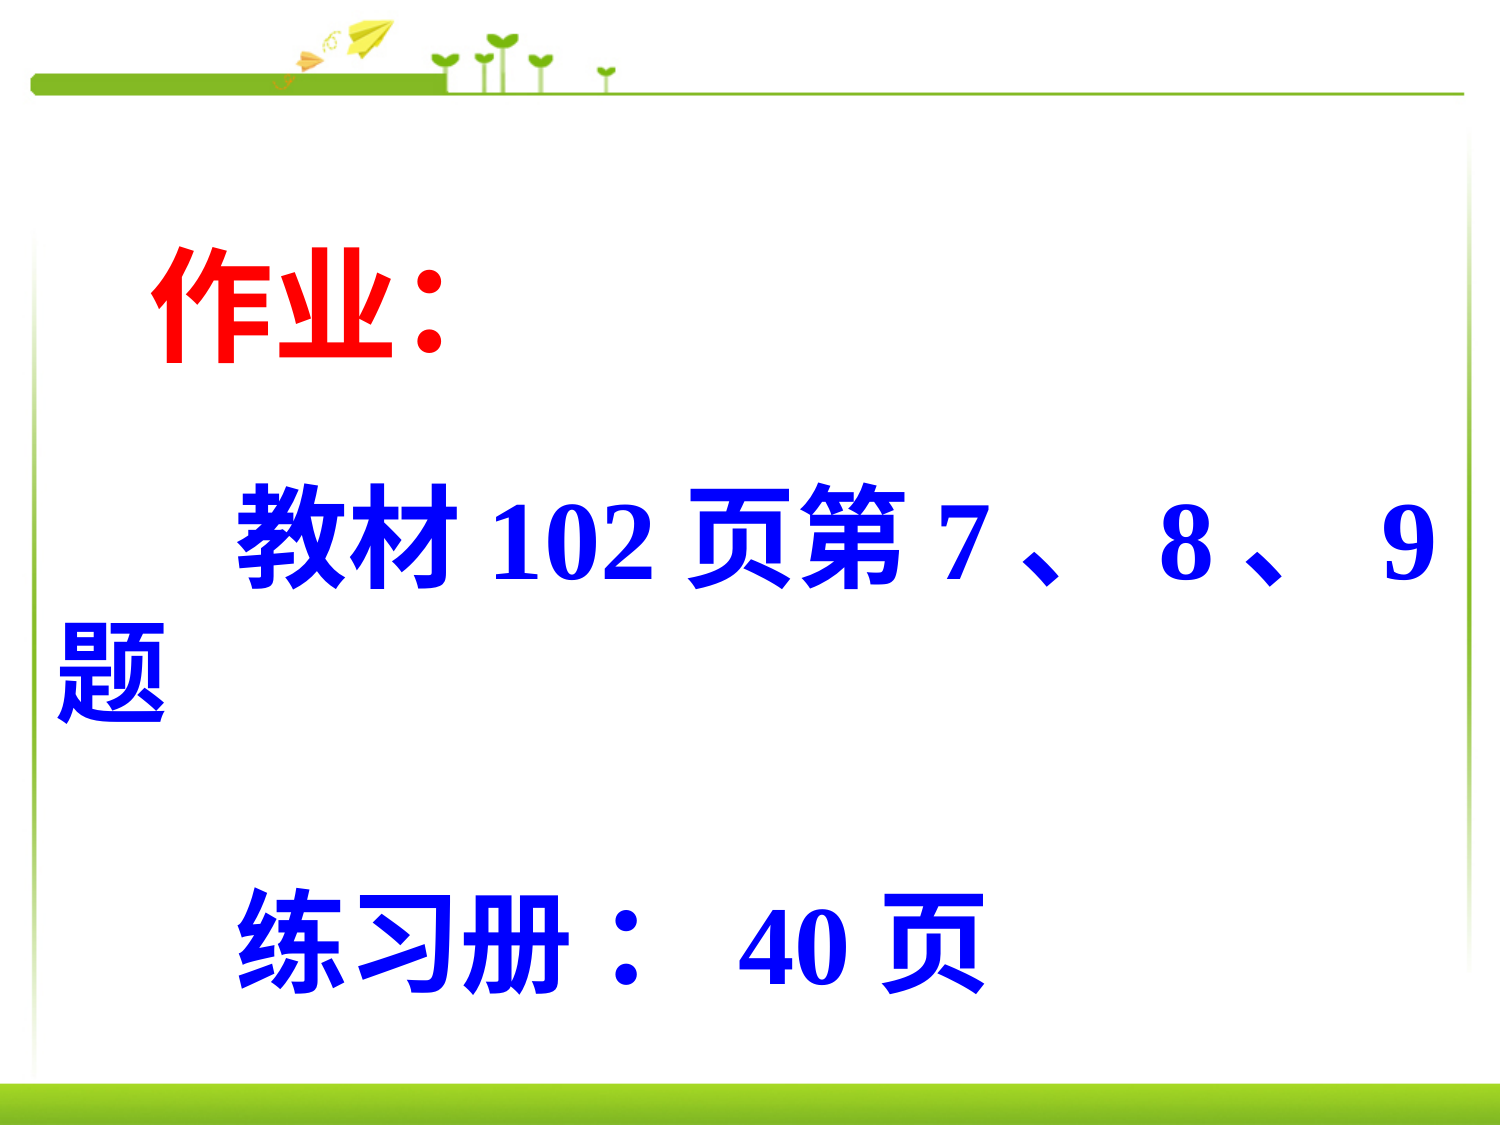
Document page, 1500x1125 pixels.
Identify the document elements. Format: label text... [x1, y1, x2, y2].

picture [0, 0, 1500, 1125]
text_box 作业： 教材102页第7、8、9题 练习册 ：40页 [41, 219, 1459, 1015]
